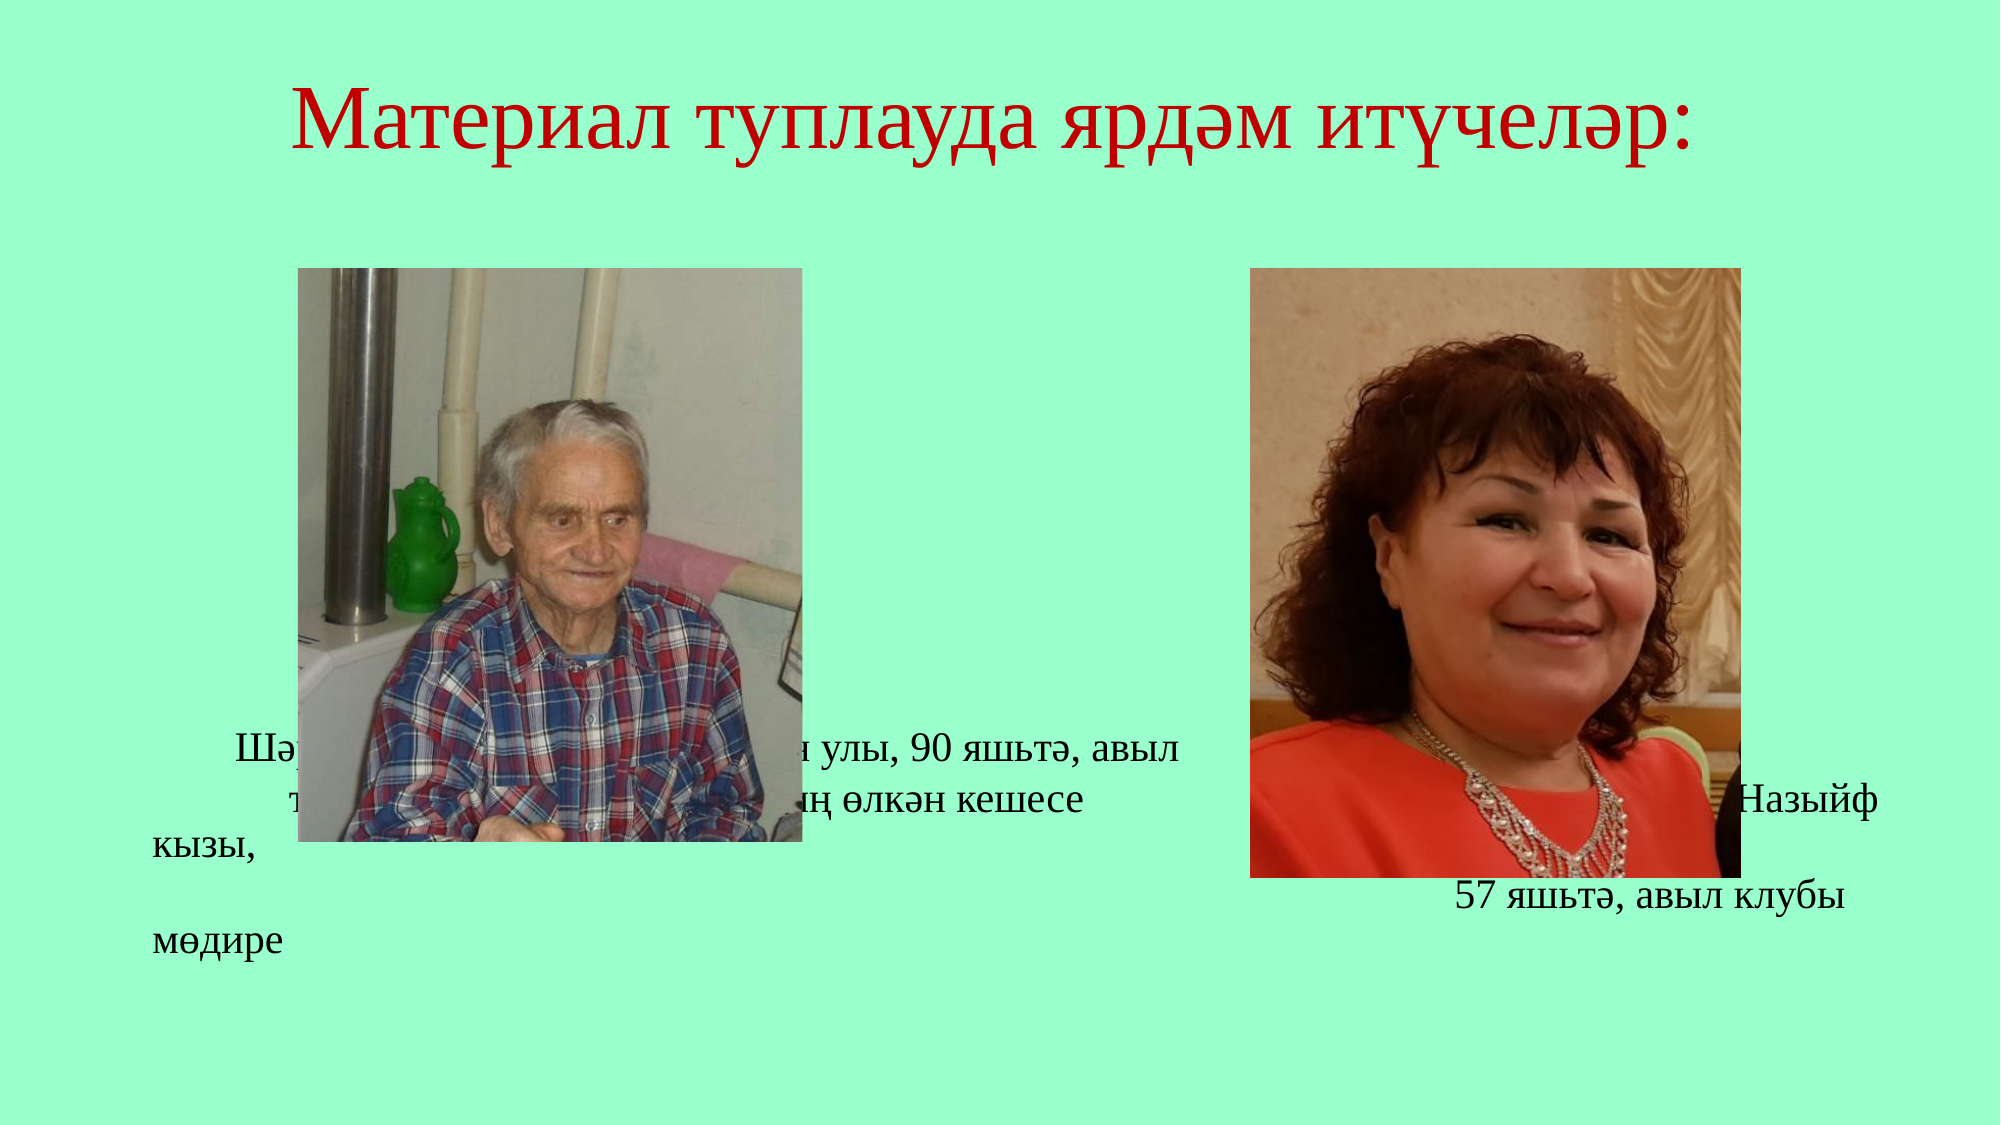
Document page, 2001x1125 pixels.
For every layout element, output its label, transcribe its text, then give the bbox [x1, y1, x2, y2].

picture [297, 268, 803, 842]
title Материал туплауда ярдәм итүчеләр: [137, 59, 1863, 278]
picture [1202, 268, 1741, 878]
list Шәрифуллин Әнгам Шәрифҗан улы, 90 яшьтә, авыл тарихын сөйләде, авылның иң өлкән кешесе Әхмәтҗанова Рәйсә Назыйф кызы, 57 яшьтә, авыл клубы мөдире [137, 363, 1921, 978]
